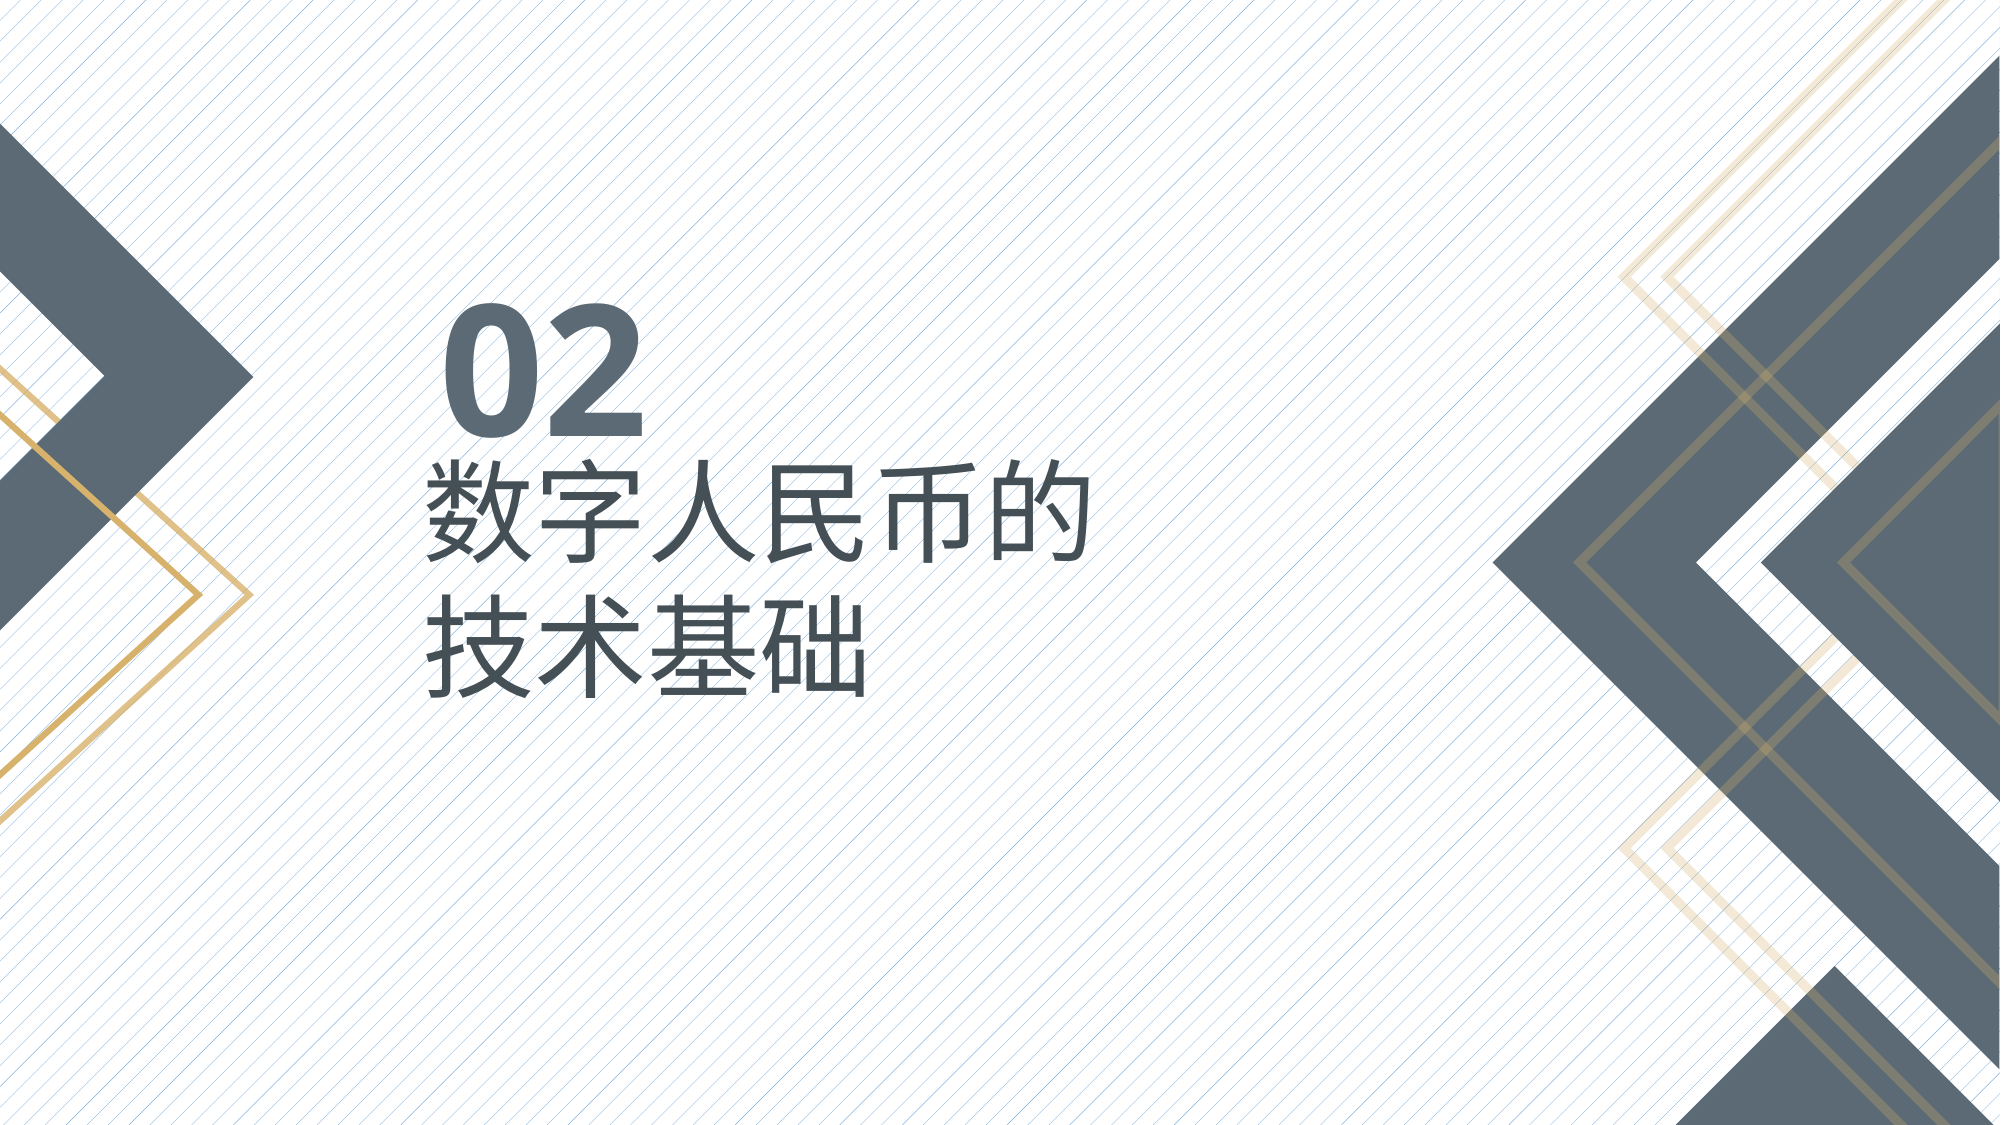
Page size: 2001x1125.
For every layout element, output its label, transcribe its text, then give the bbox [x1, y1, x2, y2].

text_box 02 [388, 246, 700, 481]
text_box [0, 196, 250, 867]
text_box 数字人民币的 技术基础 [407, 434, 1514, 720]
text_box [1579, 0, 2000, 1125]
